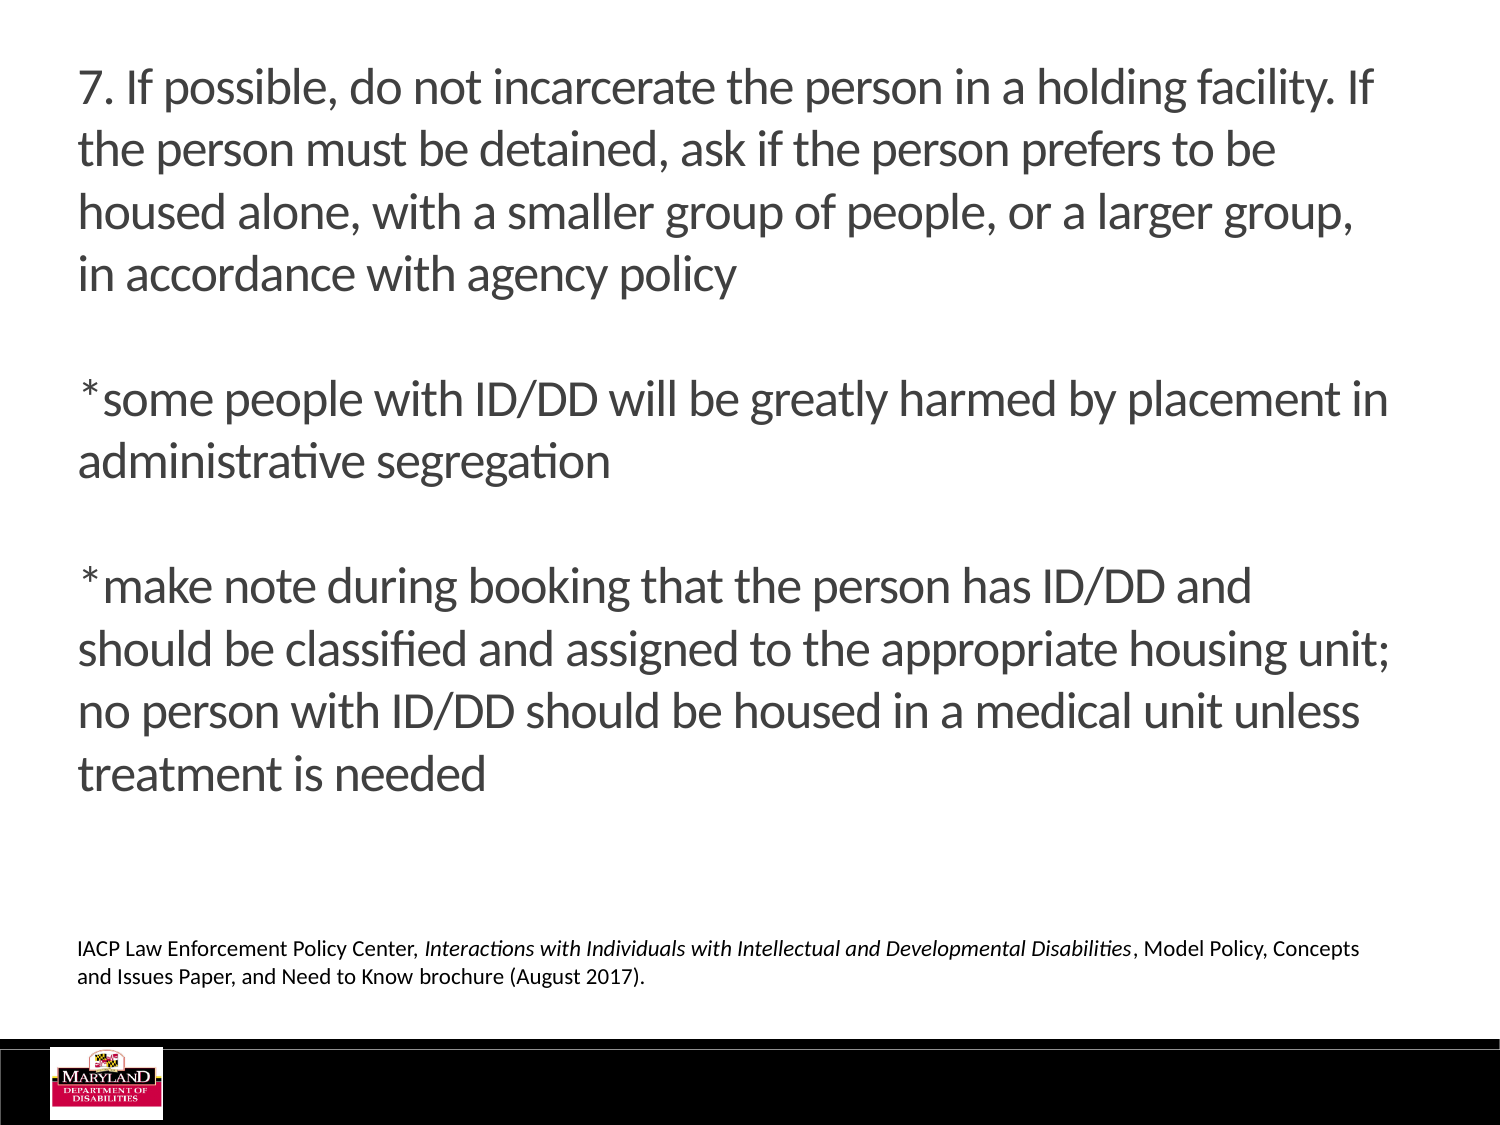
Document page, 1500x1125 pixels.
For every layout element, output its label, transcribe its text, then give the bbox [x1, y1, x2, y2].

title 7. If possible, do not incarcerate the person in a holding facility. If the person must be detained, ask if the person prefers to be housed alone, with a smaller group of people, or a larger group, in accordance with agency policy *some people with ID/DD will be greatly harmed by placement in administrative segregation *make note during booking that the person has ID/DD and should be classified and assigned to the appropriate housing unit; no person with ID/DD should be housed in a medical unit unless treatment is needed [62, 45, 1413, 926]
text_box IACP Law Enforcement Policy Center, Interactions with Individuals with Intellectual and Developmental Disabilities, Model Policy, Concepts and Issues Paper, and Need to Know brochure (August 2017). [62, 926, 1413, 997]
picture [50, 1047, 163, 1120]
